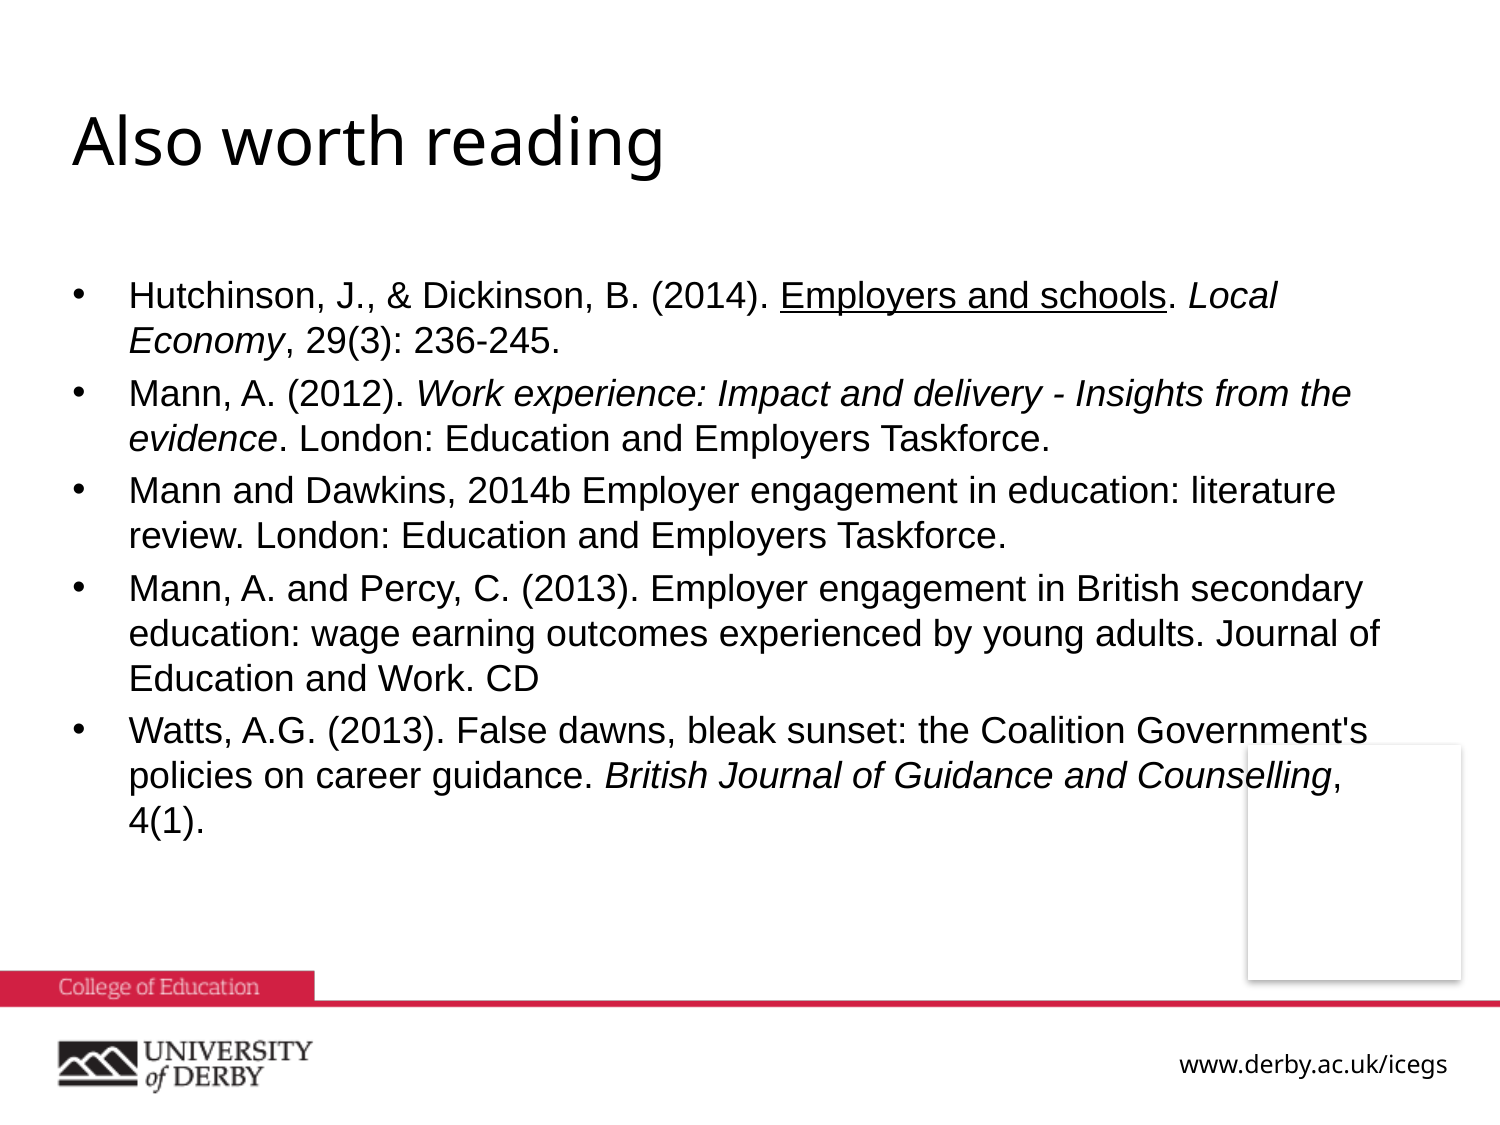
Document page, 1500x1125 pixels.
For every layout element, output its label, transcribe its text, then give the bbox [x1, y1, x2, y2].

title Also worth reading [57, 45, 1425, 233]
list Hutchinson, J., & Dickinson, B. (2014). Employers and schools. Local Economy, 29(3): 236-245. Mann, A. (2012). Work experience: Impact and delivery - Insights from the evidence. London: Education and Employers Taskforce. Mann and Dawkins, 2014b Employer engagement in education: literature review. London: Education and Employers Taskforce. Mann, A. and Percy, C. (2013). Employer engagement in British secondary education: wage earning outcomes experienced by young adults. Journal of Education and Work. CD Watts, A.G. (2013). False dawns, bleak sunset: the Coalition Government's policies on career guidance. British Journal of Guidance and Counselling, 4(1). [57, 264, 1425, 935]
